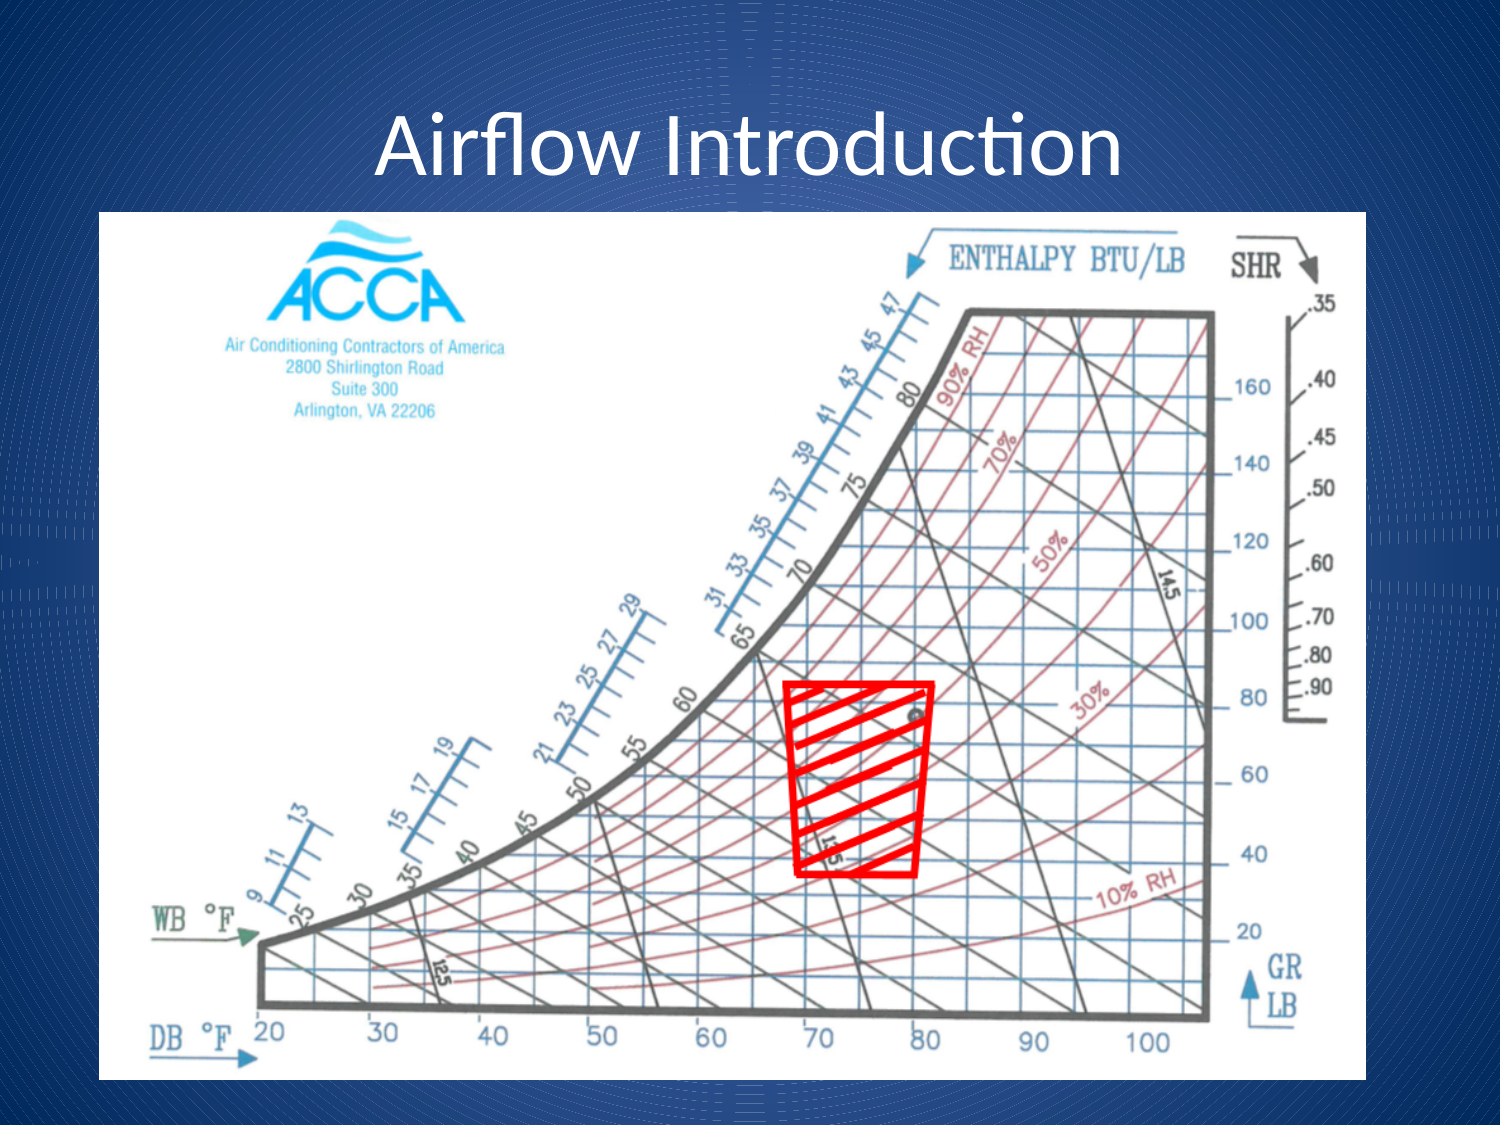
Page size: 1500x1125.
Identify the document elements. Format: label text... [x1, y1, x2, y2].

title Airflow Introduction [75, 45, 1425, 233]
picture [99, 212, 1366, 1081]
